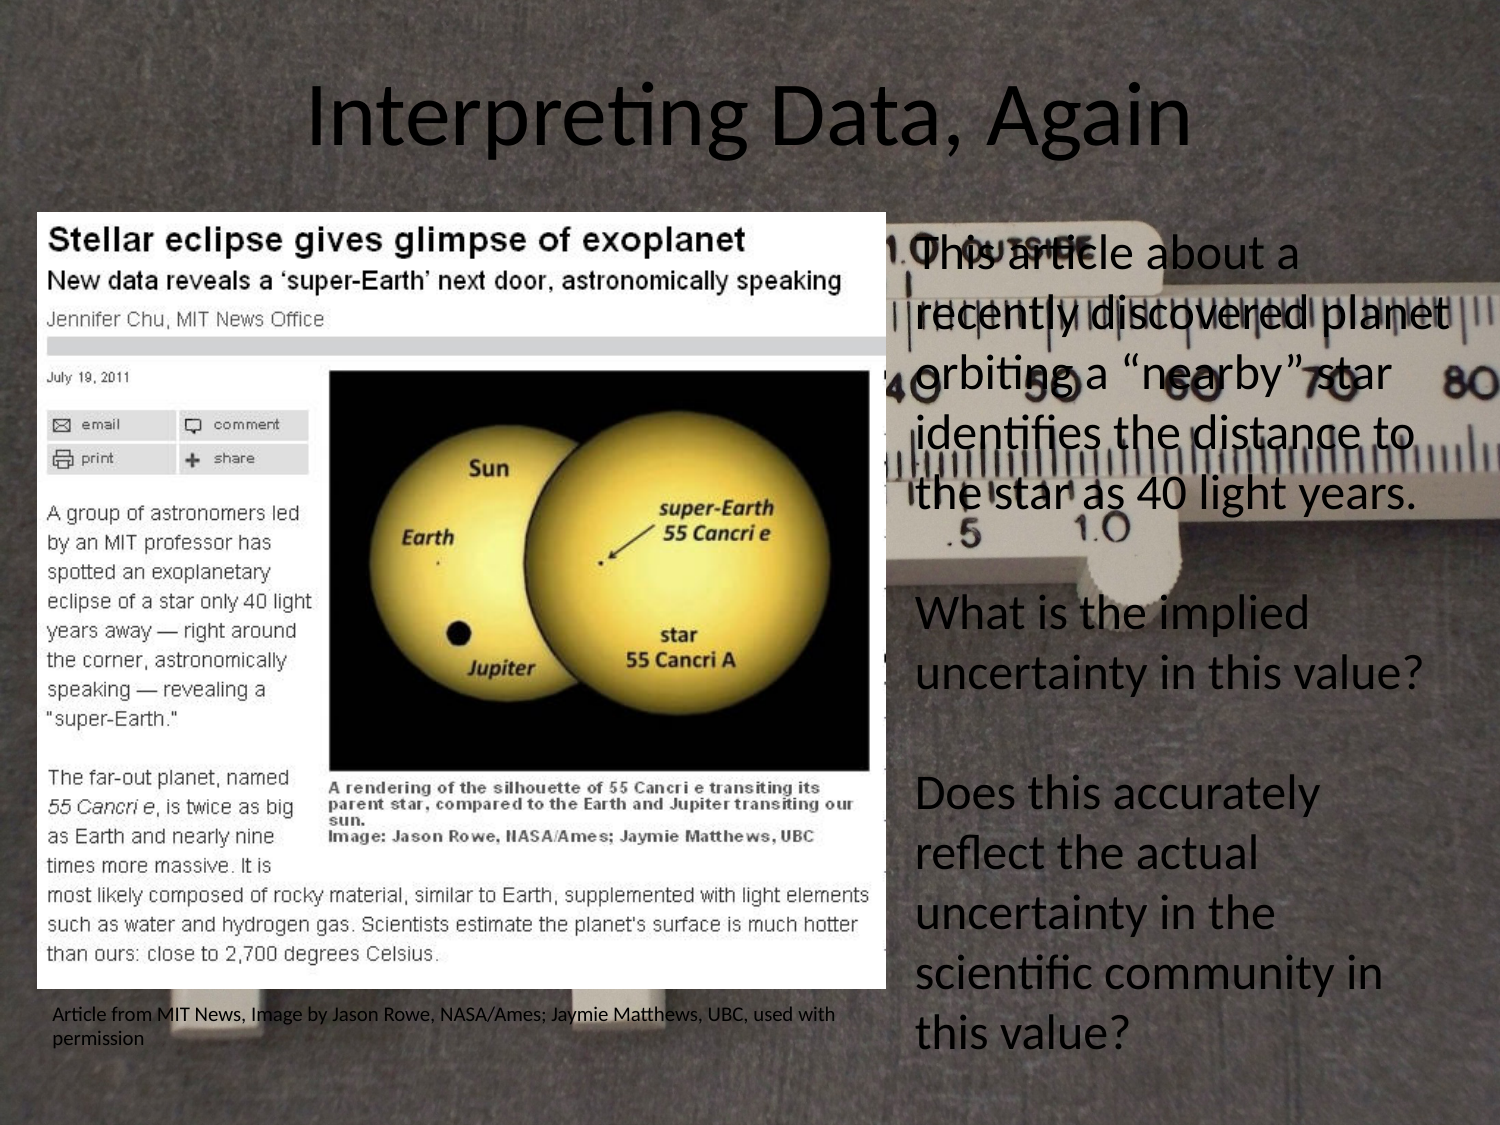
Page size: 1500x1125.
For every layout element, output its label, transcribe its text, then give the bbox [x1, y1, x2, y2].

picture [0, 0, 1500, 1125]
text_box This article about a recently discovered planet orbiting a “nearby” star identifies the distance to the star as 40 light years. What is the implied uncertainty in this value? Does this accurately reflect the actual uncertainty in the scientific community in this value? [900, 212, 1475, 1068]
text_box Article from MIT News, Image by Jason Rowe, NASA/Ames; Jaymie Matthews, UBC, used with permission [37, 997, 886, 1058]
title Interpreting Data, Again [74, 24, 1426, 193]
